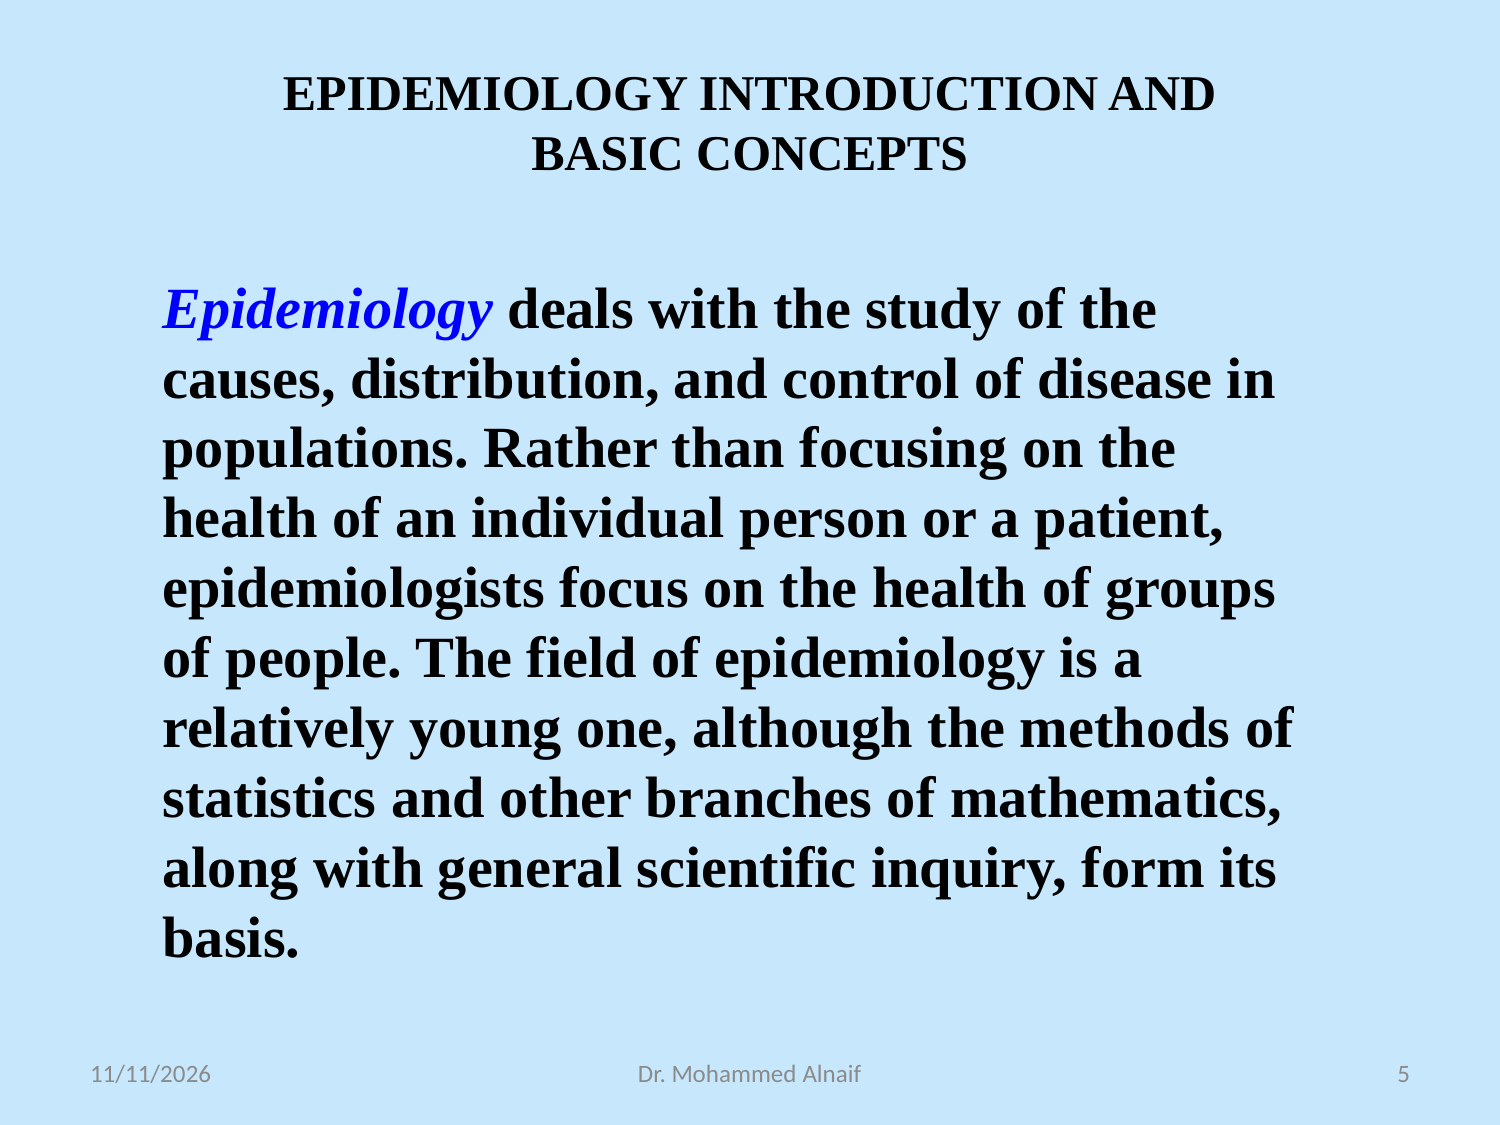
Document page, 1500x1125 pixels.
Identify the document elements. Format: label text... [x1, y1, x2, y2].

subtitle Epidemiology deals with the study of the causes, distribution, and control of disease in populations. Rather than focusing on the health of an individual person or a patient, epidemiologists focus on the health of groups of people. The field of epidemiology is a relatively young one, although the methods of statistics and other branches of mathematics, along with general scientific inquiry, form its basis. [147, 262, 1350, 1025]
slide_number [75, 1042, 425, 1103]
slide_number 5 [1074, 1042, 1425, 1103]
title EPIDEMIOLOGY INTRODUCTION AND BASIC CONCEPTS [112, 66, 1388, 175]
footer Dr. Mohammed Alnaif [512, 1042, 988, 1103]
